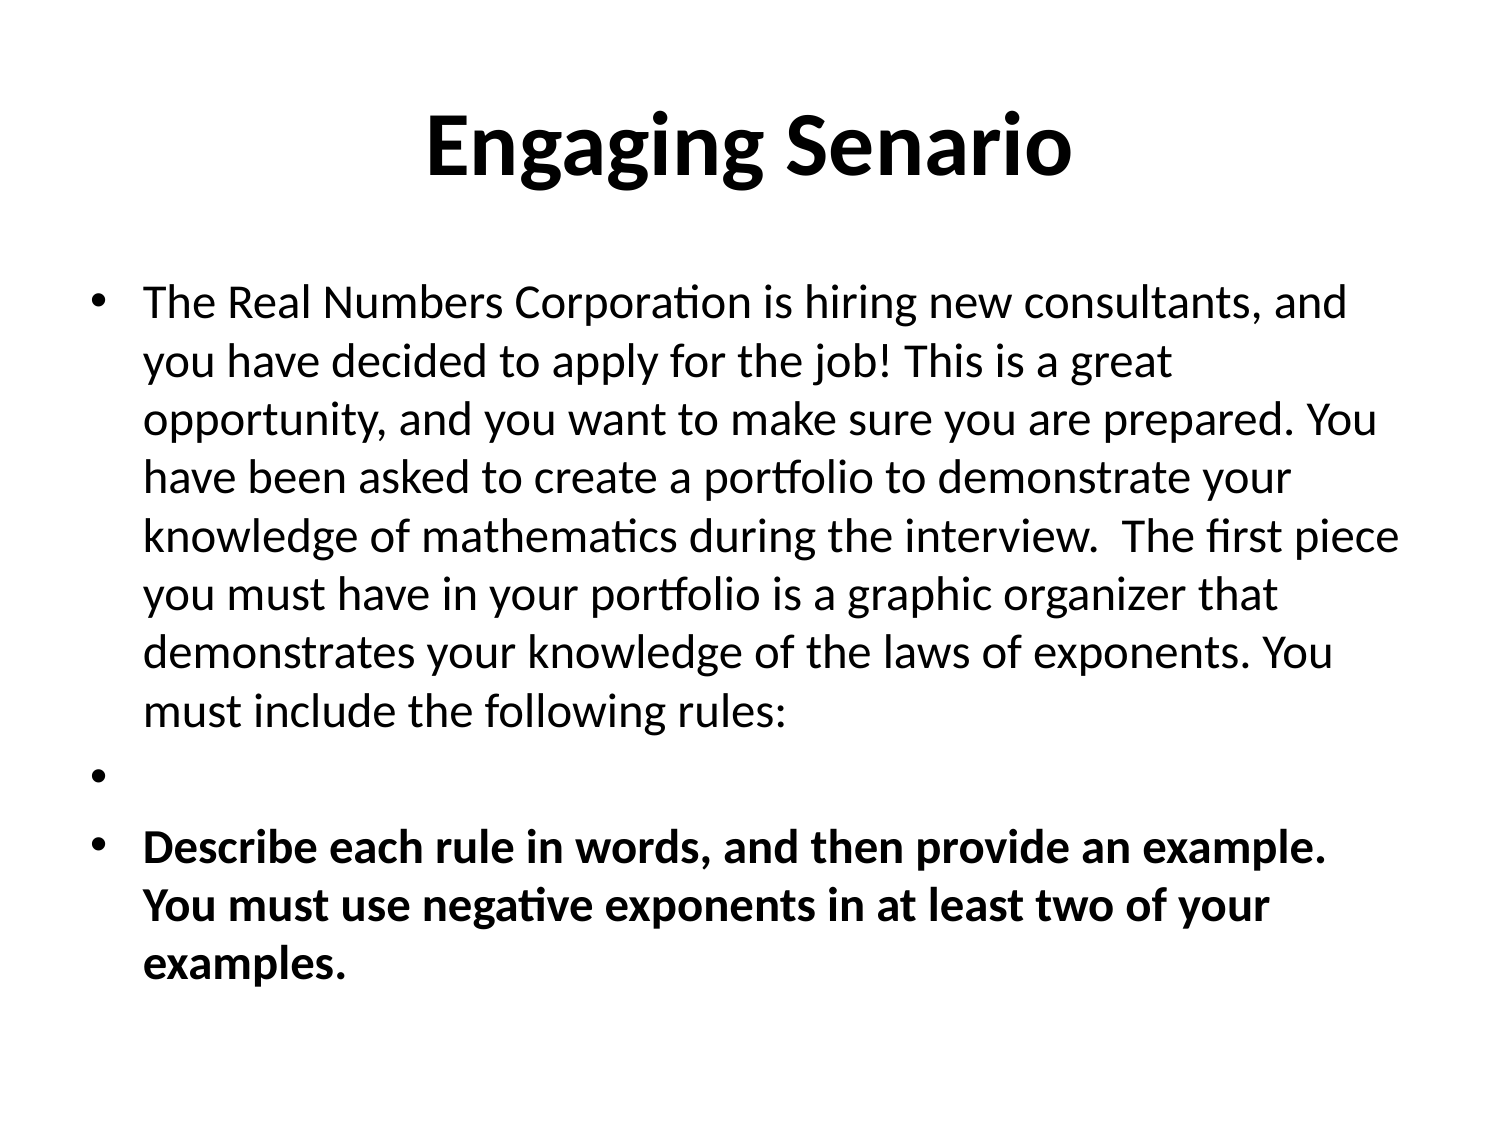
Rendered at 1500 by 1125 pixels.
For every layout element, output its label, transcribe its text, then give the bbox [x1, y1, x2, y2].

list The Real Numbers Corporation is hiring new consultants, and you have decided to apply for the job! This is a great opportunity, and you want to make sure you are prepared. You have been asked to create a portfolio to demonstrate your knowledge of mathematics during the interview. The first piece you must have in your portfolio is a graphic organizer that demonstrates your knowledge of the laws of exponents. You must include the following rules: Describe each rule in words, and then provide an example. You must use negative exponents in at least two of your examples. [75, 262, 1425, 1005]
title Engaging Senario [75, 45, 1425, 233]
